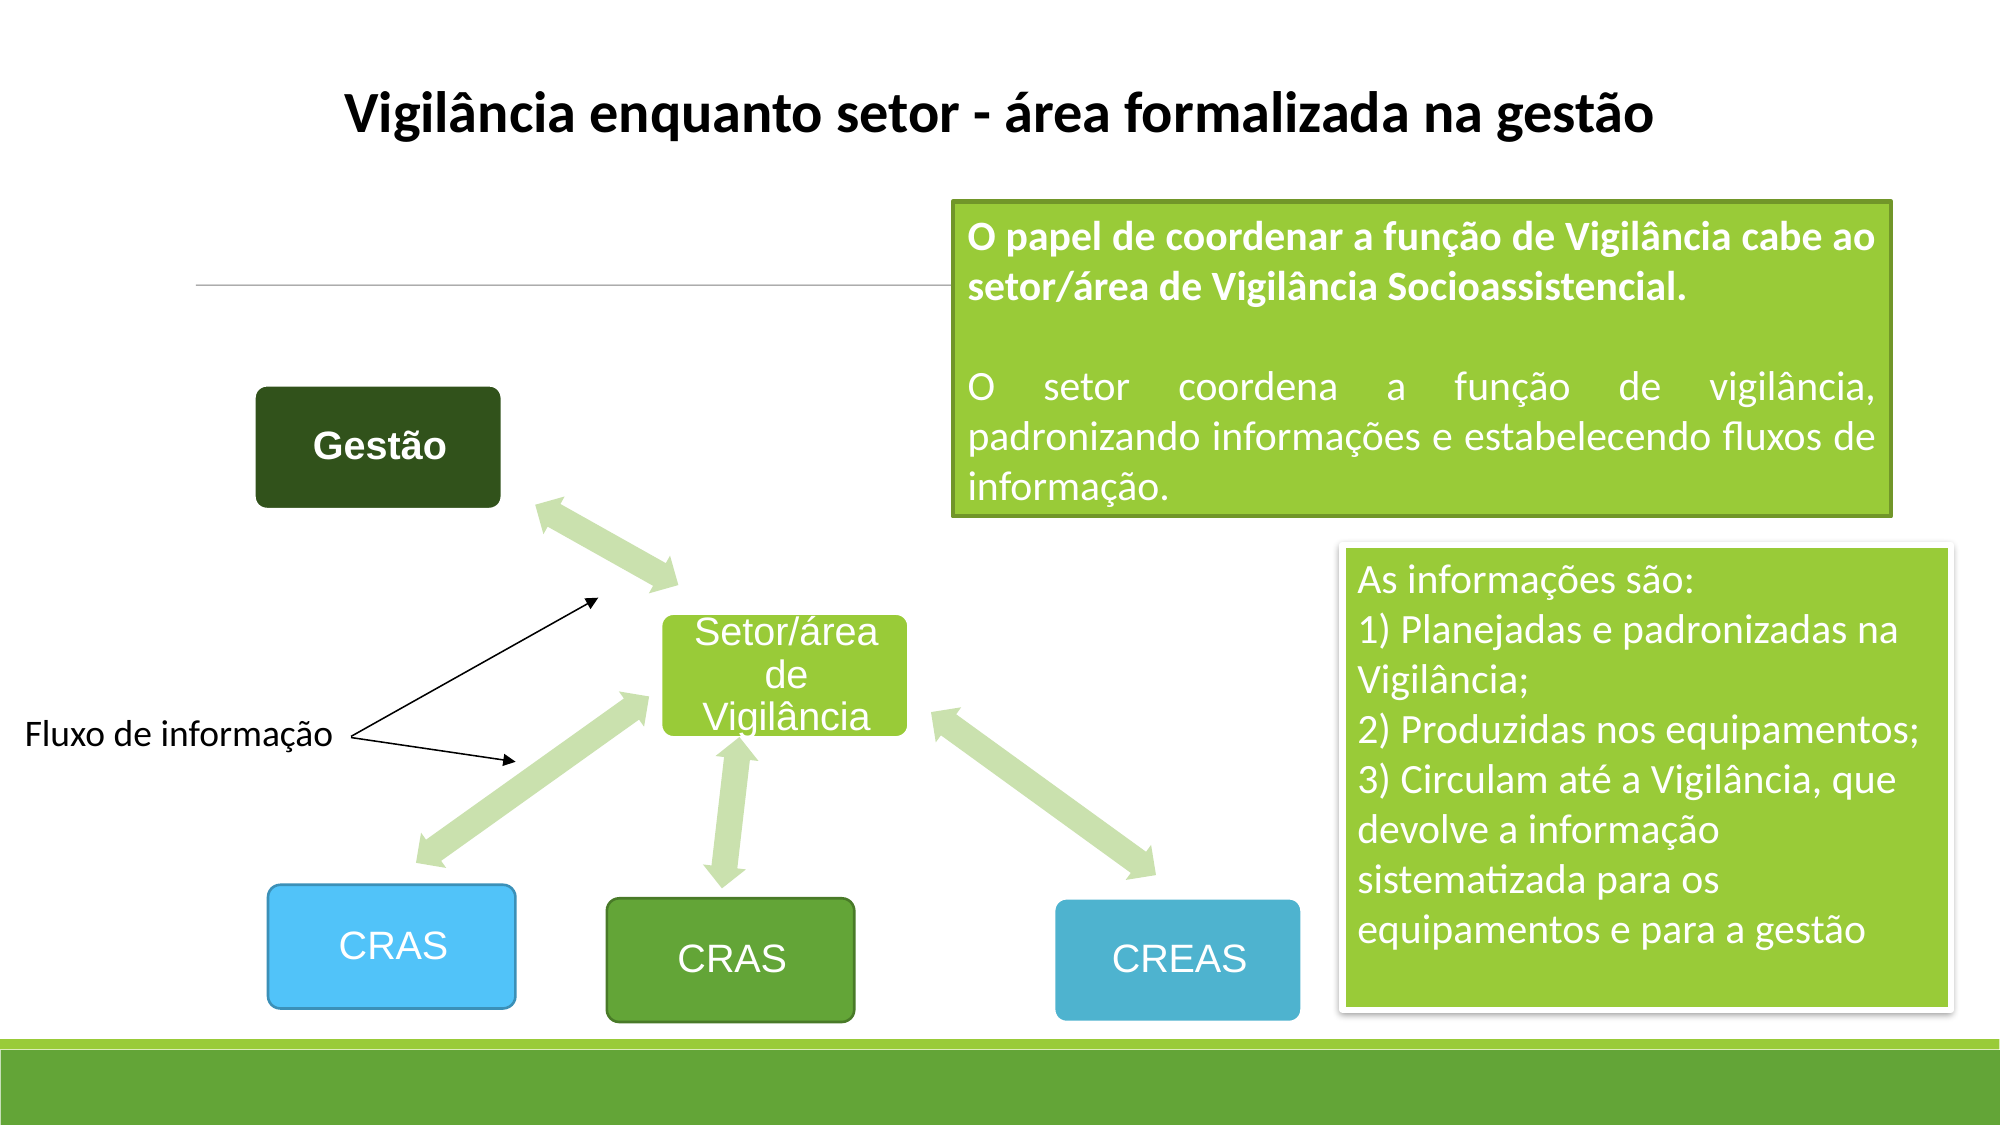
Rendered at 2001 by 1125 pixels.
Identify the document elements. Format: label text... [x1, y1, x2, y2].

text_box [13, 385, 1314, 1125]
text_box Vigilância enquanto setor - área formalizada na gestão [307, 66, 1693, 152]
text_box As informações são: 1) Planejadas e padronizadas na Vigilância; 2) Produzidas nos equipamentos; 3) Circulam até a Vigilância, que devolve a informação sistematizada para os equipamentos e para a gestão [1339, 542, 1954, 1013]
text_box O papel de coordenar a função de Vigilância cabe ao setor/área de Vigilância Socioassistencial. O setor coordena a função de vigilância, padronizando informações e estabelecendo fluxos de informação. [951, 199, 1893, 518]
